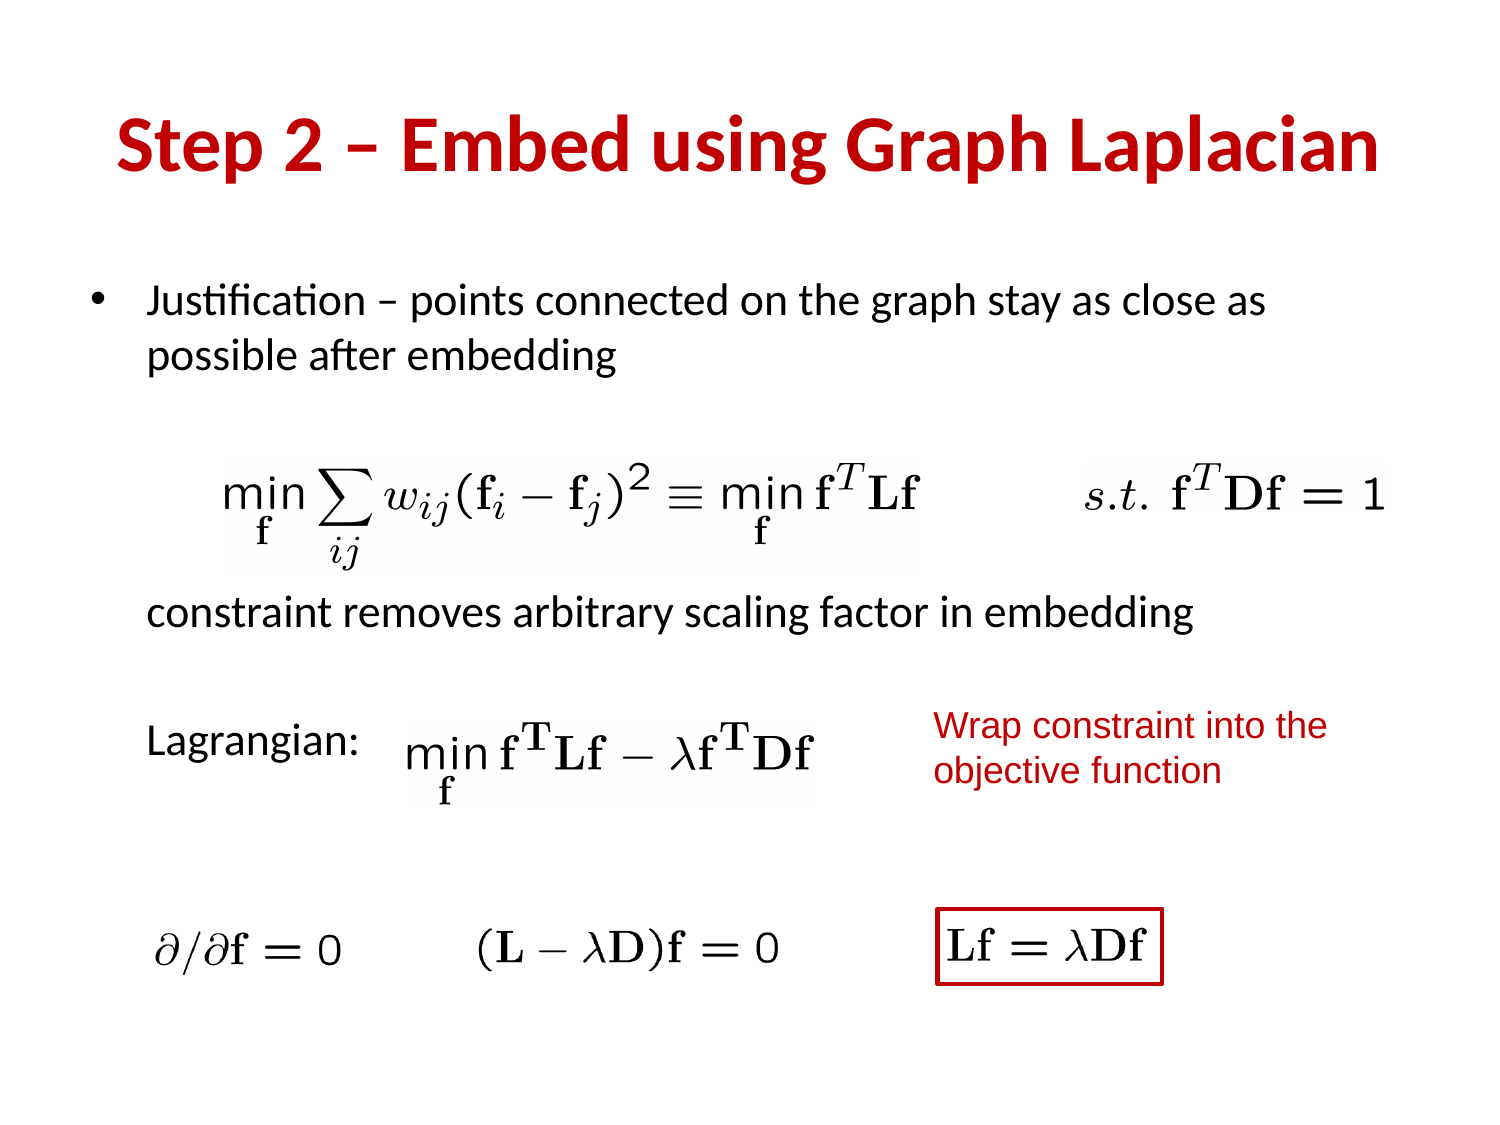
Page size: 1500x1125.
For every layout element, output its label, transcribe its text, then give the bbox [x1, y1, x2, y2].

title Step 2 – Embed using Graph Laplacian [75, 45, 1425, 233]
picture [407, 721, 817, 807]
list Justification – points connected on the graph stay as close as possible after embedding constraint removes arbitrary scaling factor in embedding Lagrangian: [75, 262, 1425, 1005]
text_box Wrap constraint into the objective function [918, 693, 1354, 799]
picture [477, 928, 778, 972]
picture [223, 462, 921, 571]
picture [1084, 462, 1386, 512]
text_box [937, 908, 1163, 985]
picture [152, 931, 342, 976]
